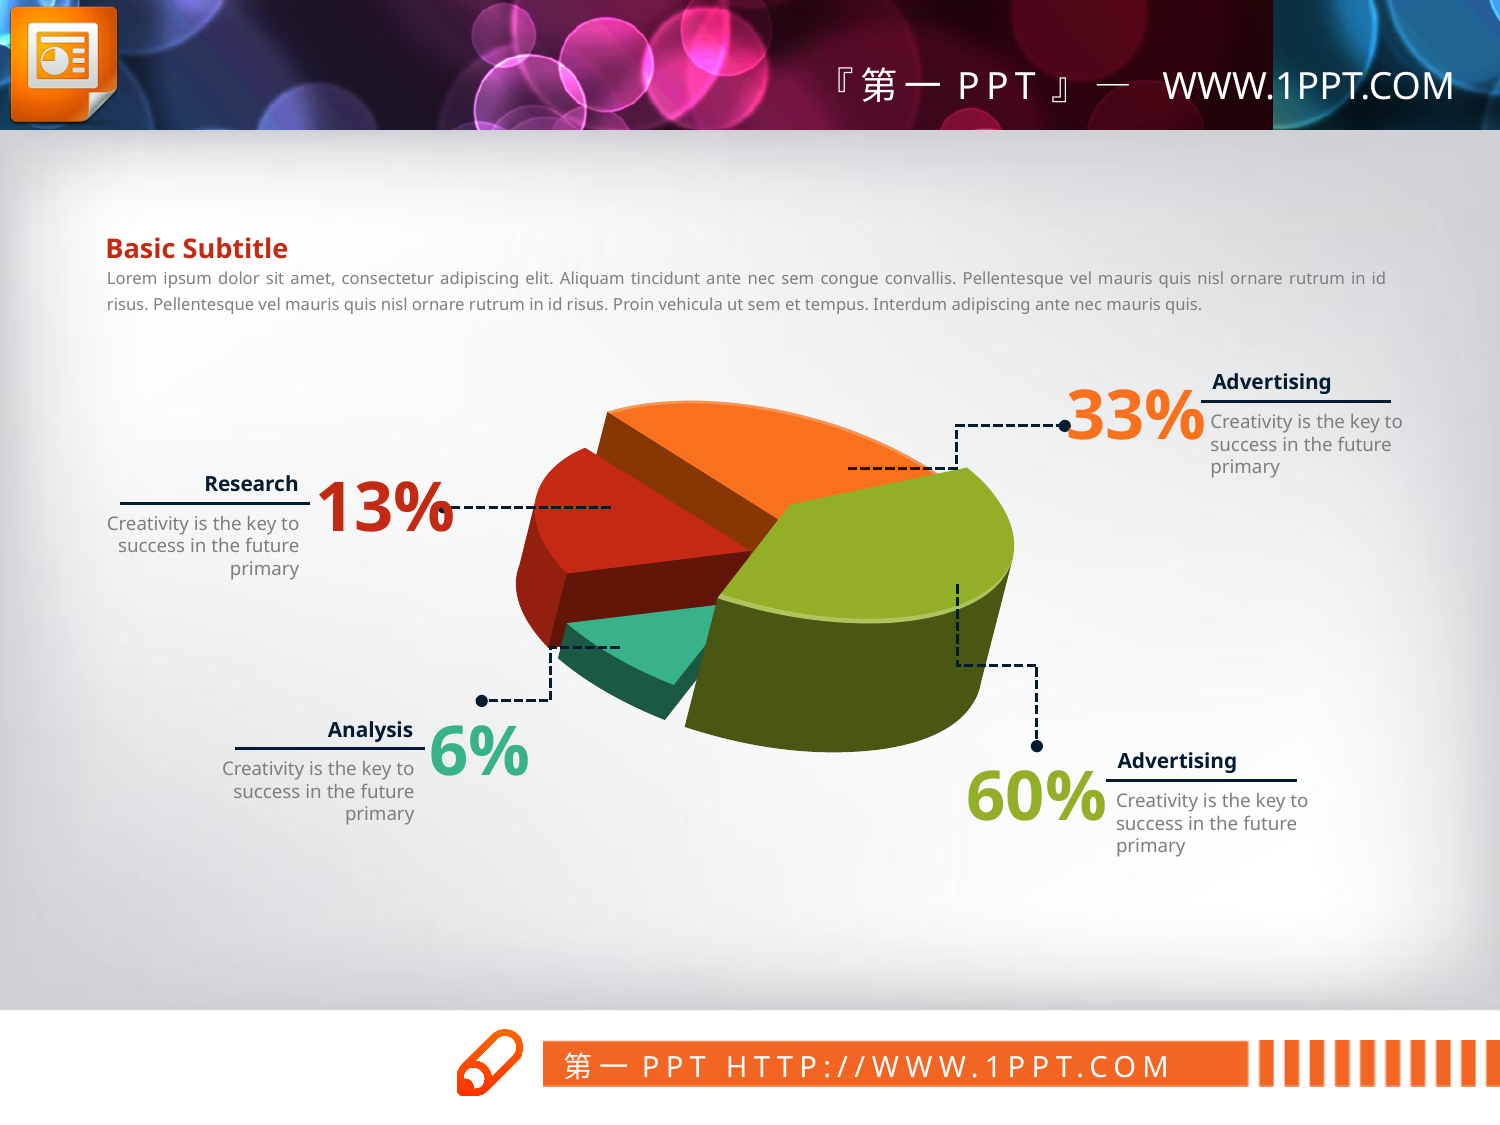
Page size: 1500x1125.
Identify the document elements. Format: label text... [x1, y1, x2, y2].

text_box [624, 649, 704, 721]
text_box Creativity is the key to success in the future primary [50, 506, 311, 585]
text_box 33% [1055, 365, 1218, 459]
text_box Advertising [1201, 363, 1344, 400]
text_box Lorem ipsum dolor sit amet, consectetur adipiscing elit. Aliquam tincidunt ante nec sem congue convallis. Pellentesque vel mauris quis nisl ornare rutrum in id risus. Pellentesque vel mauris quis nisl ornare rutrum in id risus. Proin vehicula ut sem et tempus. Interdum adipiscing ante nec mauris quis. [101, 259, 1394, 317]
text_box [534, 447, 750, 573]
text_box Creativity is the key to success in the future primary [158, 751, 426, 831]
text_box [611, 404, 921, 520]
text_box Analysis [316, 710, 418, 747]
text_box Creativity is the key to success in the future primary [1104, 783, 1368, 862]
text_box Research [192, 465, 303, 502]
text_box Basic Subtitle [99, 228, 567, 267]
text_box [548, 550, 751, 645]
text_box 60% [955, 746, 1119, 840]
text_box [607, 400, 844, 430]
picture [0, 0, 1500, 1012]
text_box Creativity is the key to success in the future primary [1199, 404, 1463, 483]
text_box [684, 567, 1011, 753]
text_box [721, 476, 1015, 618]
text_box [847, 425, 1065, 469]
text_box [596, 413, 777, 553]
text_box [717, 556, 1014, 624]
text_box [481, 646, 620, 702]
text_box [561, 624, 594, 645]
text_box 13% [303, 457, 467, 552]
text_box [566, 605, 715, 685]
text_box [915, 625, 1079, 706]
text_box [515, 515, 566, 645]
text_box Advertising [1106, 742, 1249, 779]
picture [543, 1040, 1500, 1087]
text_box 6% [418, 701, 542, 796]
